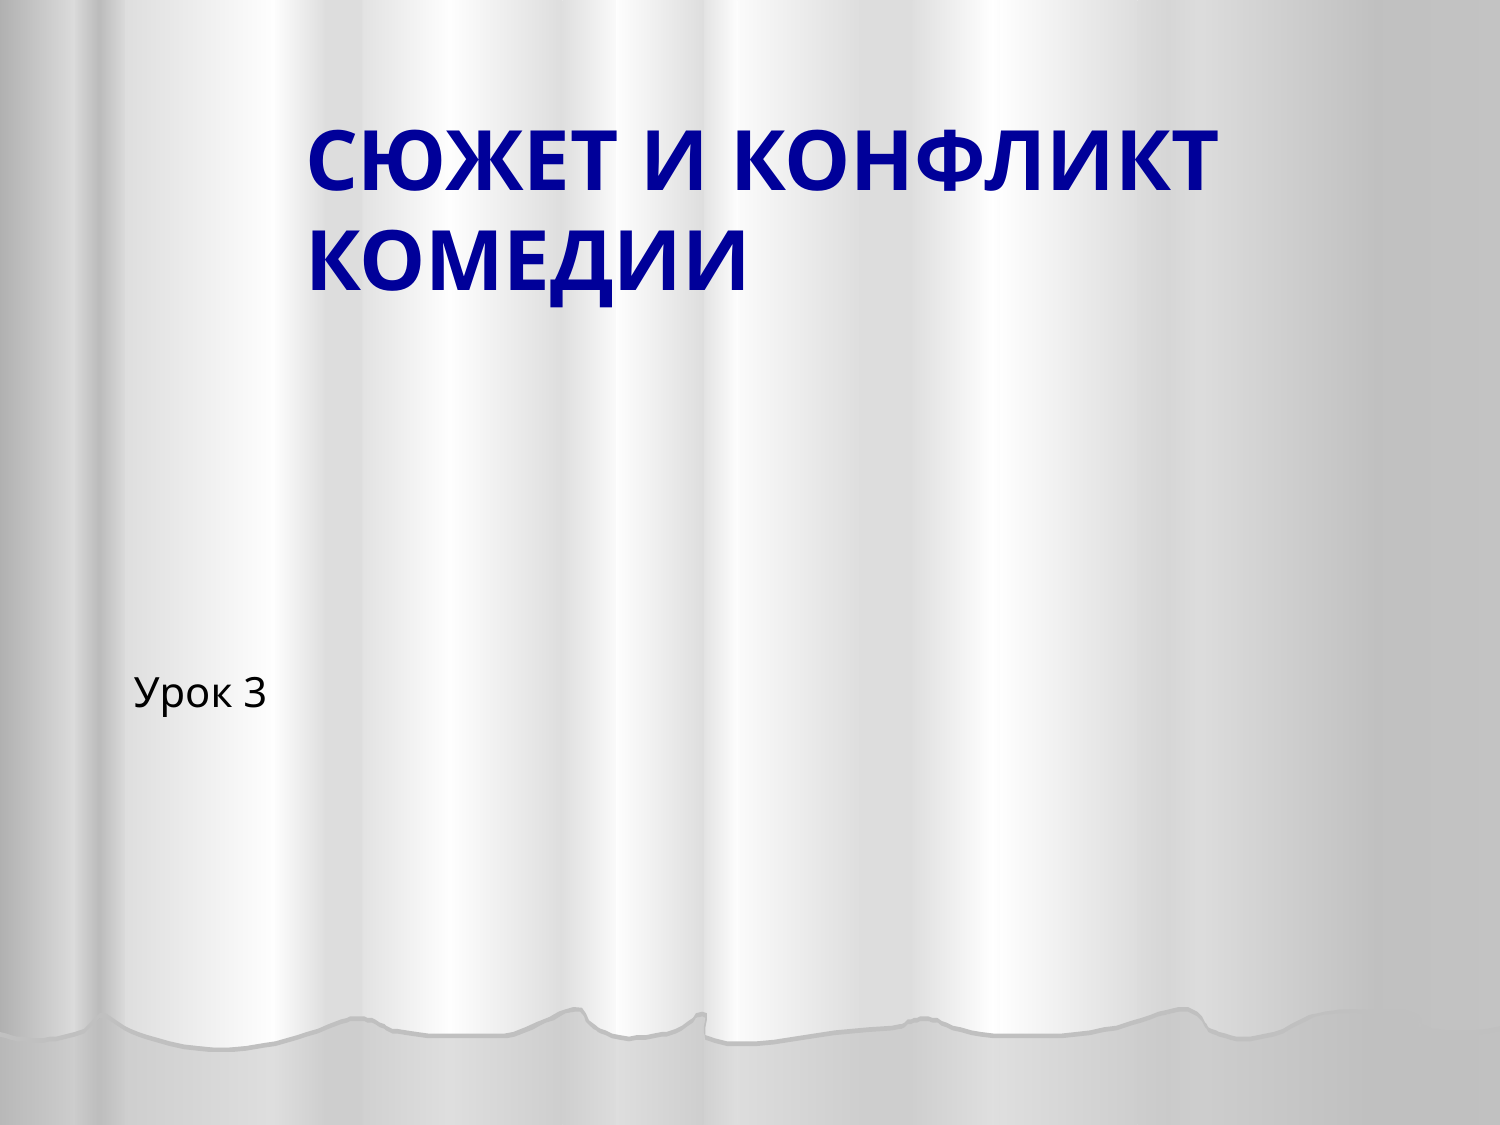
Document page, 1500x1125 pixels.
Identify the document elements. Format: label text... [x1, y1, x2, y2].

list Урок 3 [118, 476, 1394, 724]
title Сюжет и конфликт комедии [124, 99, 1401, 324]
